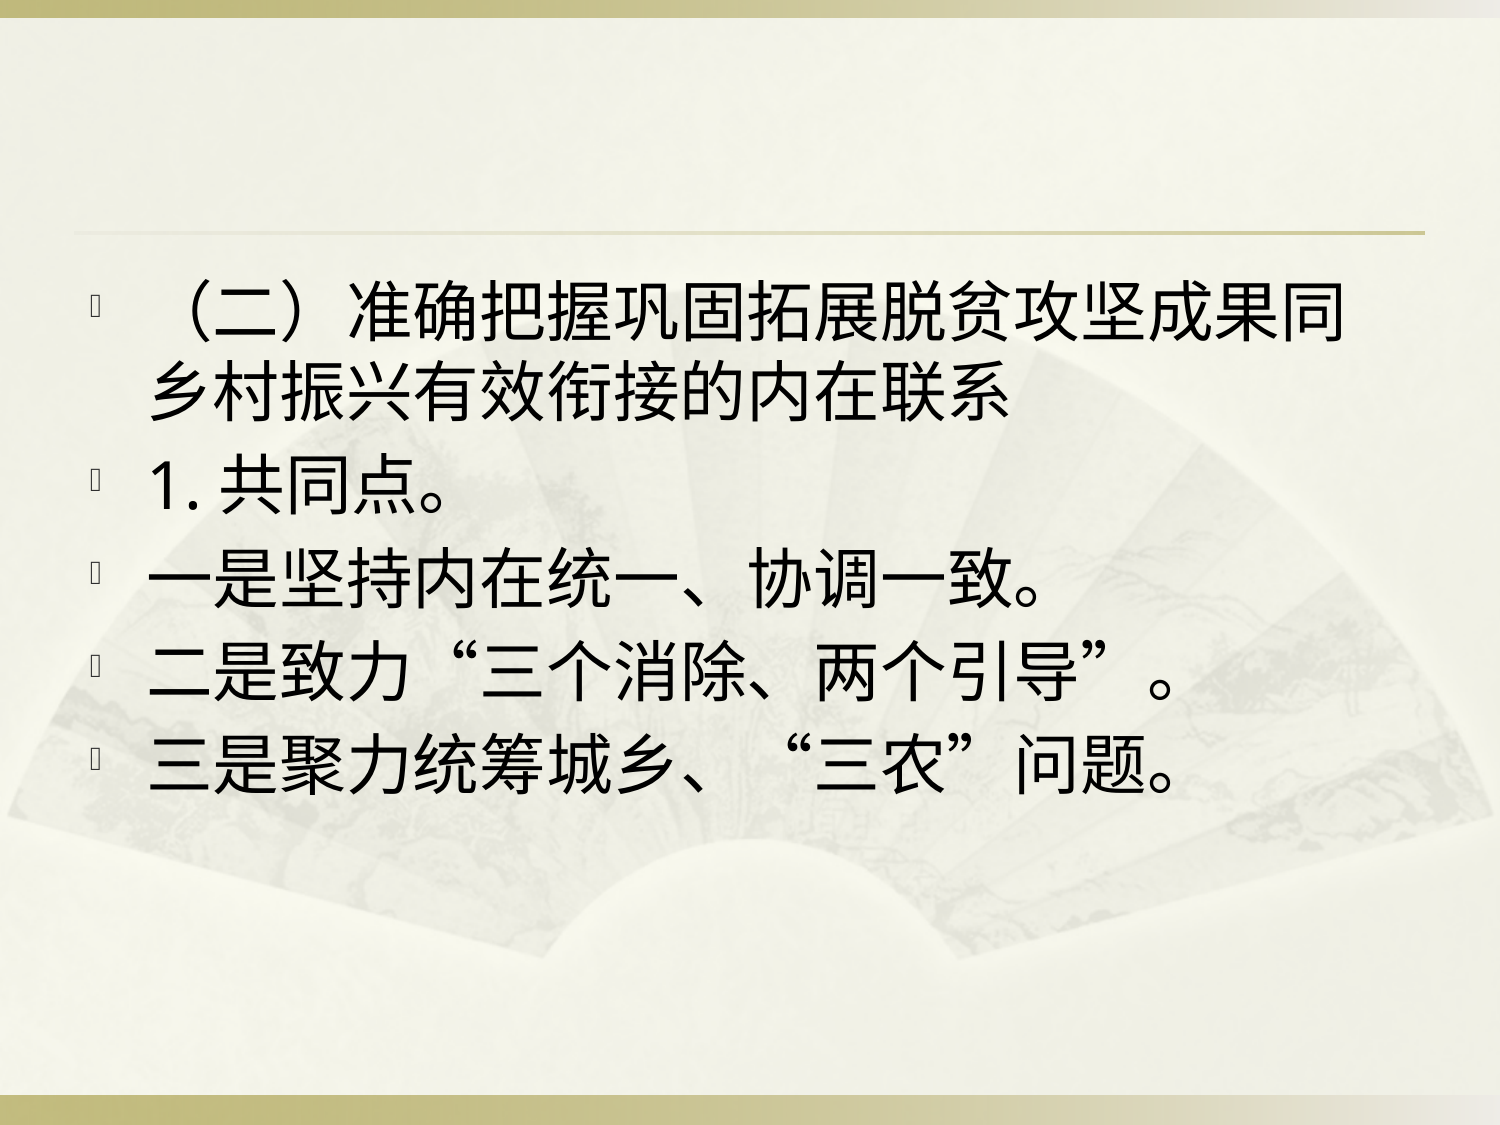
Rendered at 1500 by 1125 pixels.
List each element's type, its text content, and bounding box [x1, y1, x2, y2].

list （二）准确把握巩固拓展脱贫攻坚成果同乡村振兴有效衔接的内在联系 1.共同点。 一是坚持内在统一、协调一致。 二是致力“三个消除、两个引导”。 三是聚力统筹城乡、“三农”问题。 [74, 262, 1426, 1032]
